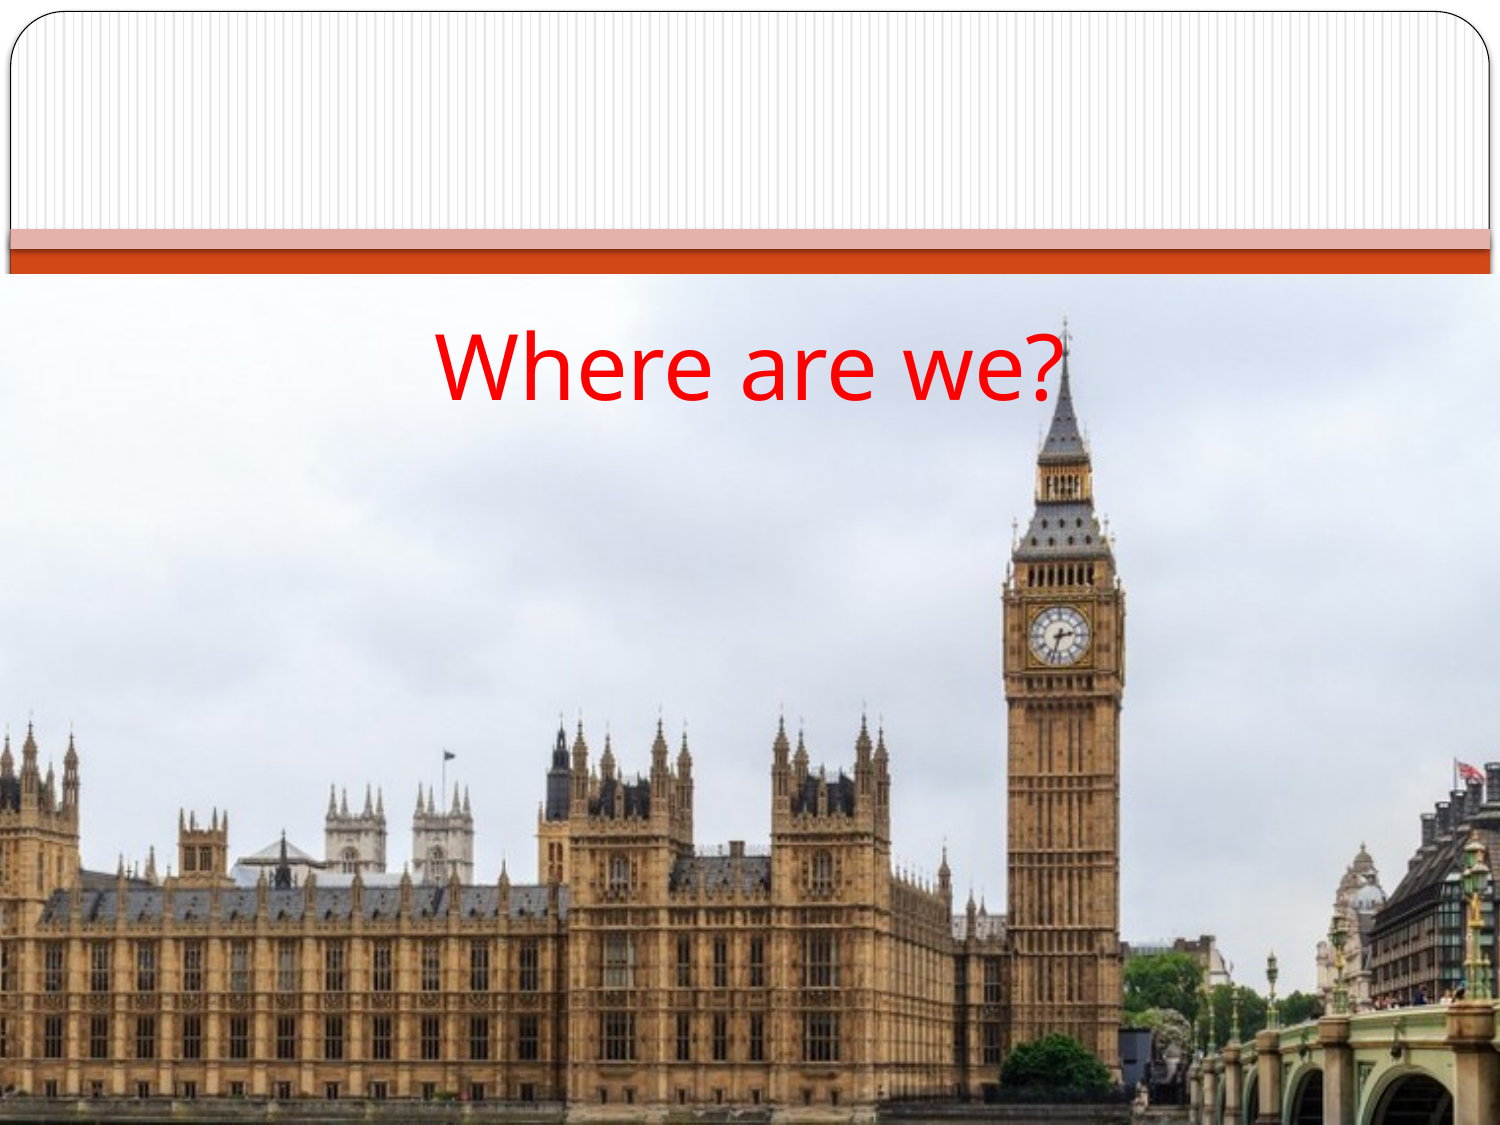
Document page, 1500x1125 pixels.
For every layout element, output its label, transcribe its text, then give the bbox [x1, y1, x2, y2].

title Where are we? [75, 247, 1425, 273]
picture [0, 274, 1500, 1125]
